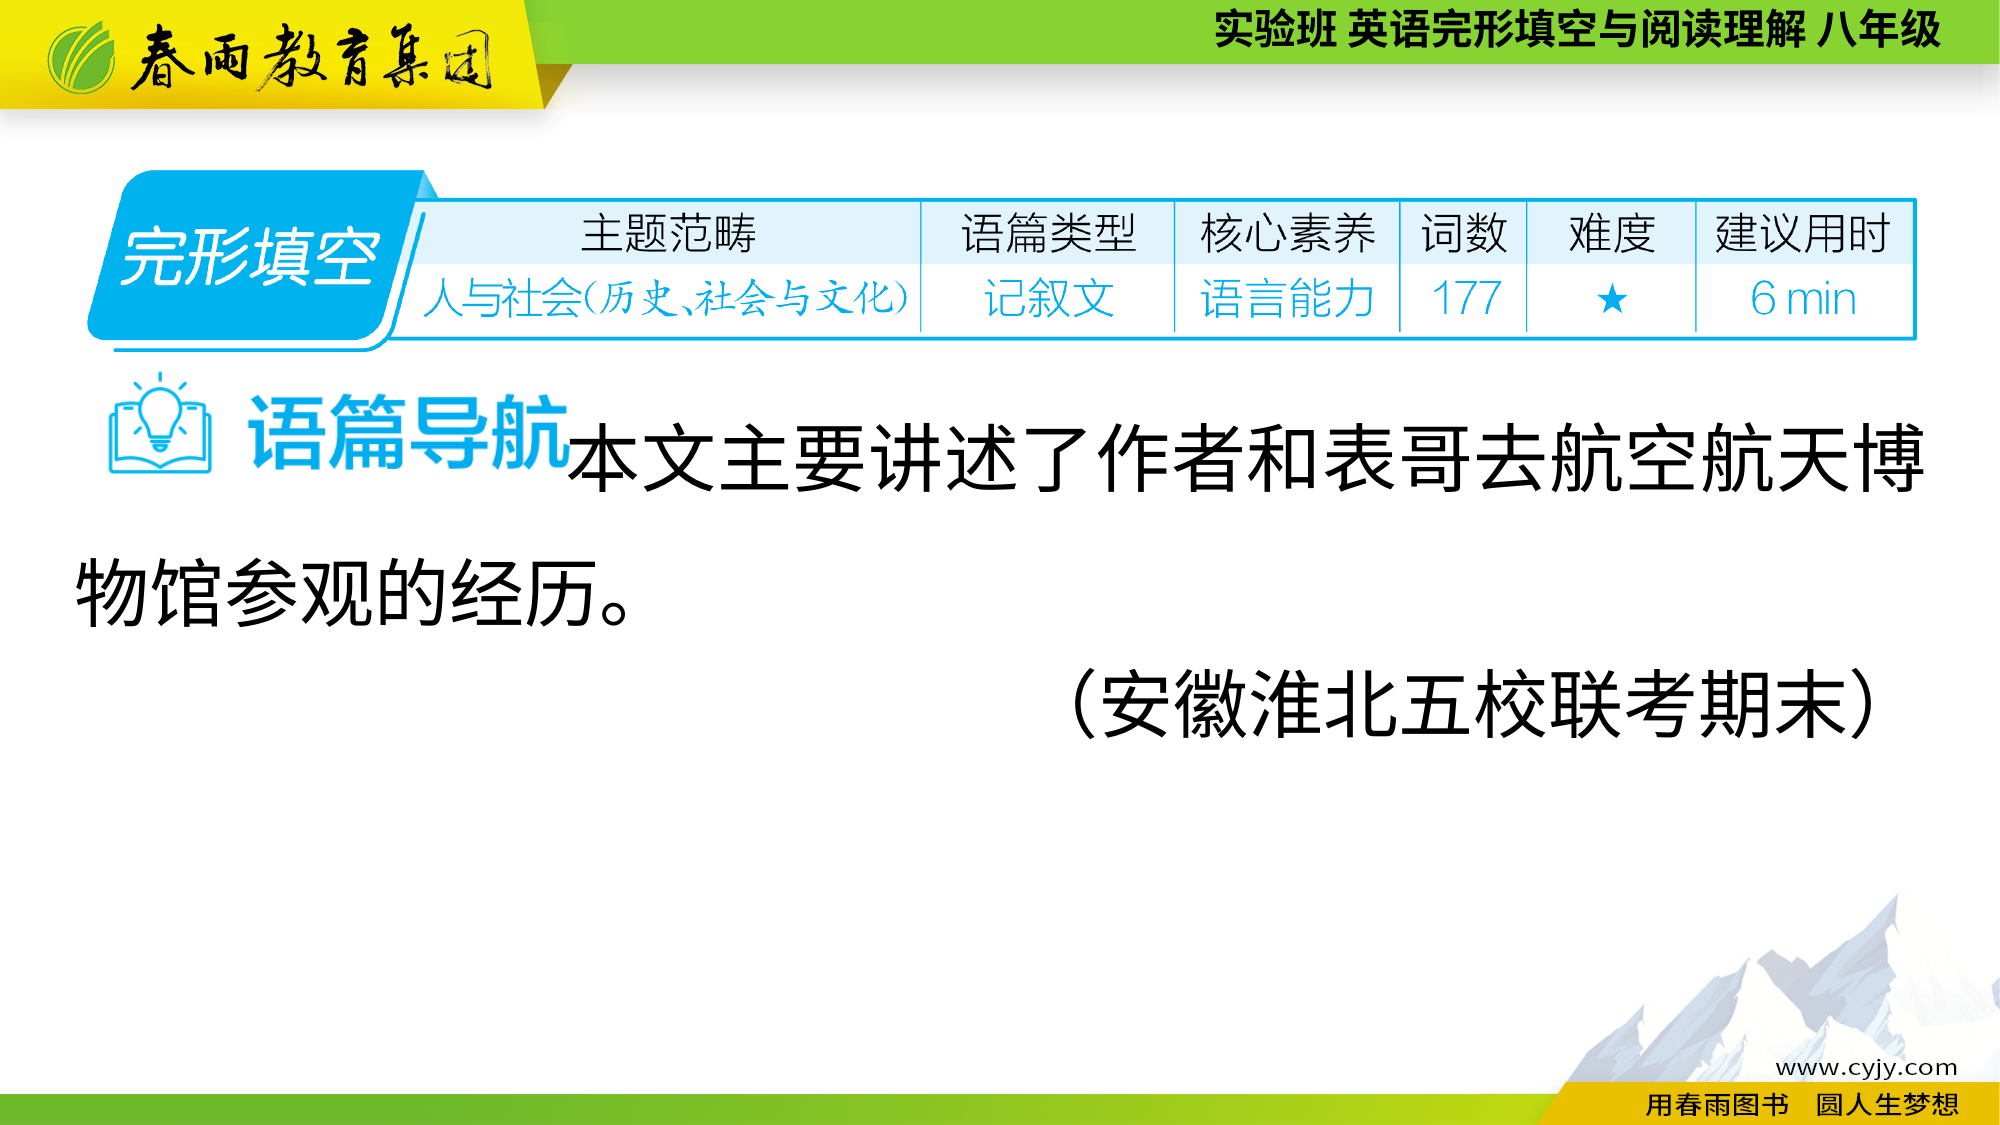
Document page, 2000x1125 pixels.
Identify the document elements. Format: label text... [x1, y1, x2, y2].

list （安徽淮北五校联考期末） [54, 605, 1939, 740]
picture [0, 0, 2000, 1125]
text_box 本文主要讲述了作者和表哥去航空航天博物馆参观的经历。 [59, 358, 1944, 644]
